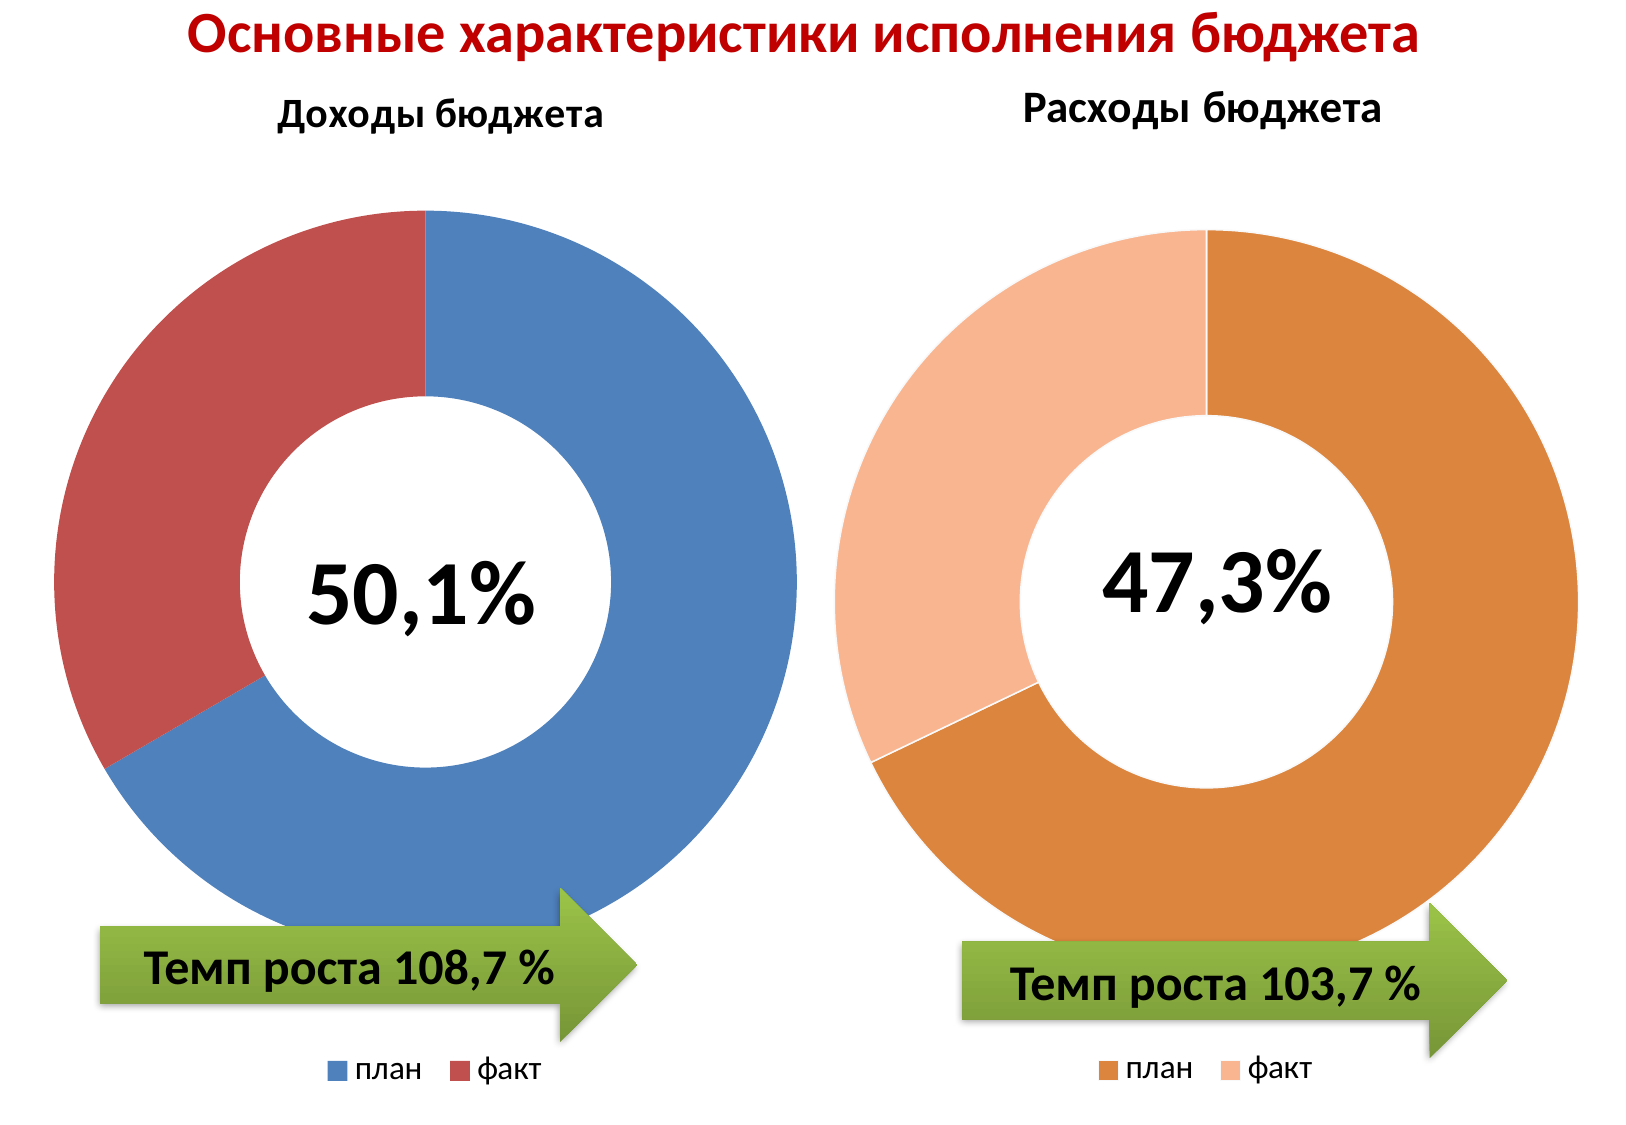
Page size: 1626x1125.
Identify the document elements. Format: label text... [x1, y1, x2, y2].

title Основные характеристики исполнения бюджета [37, 24, 1585, 73]
chart [12, 74, 1612, 1113]
